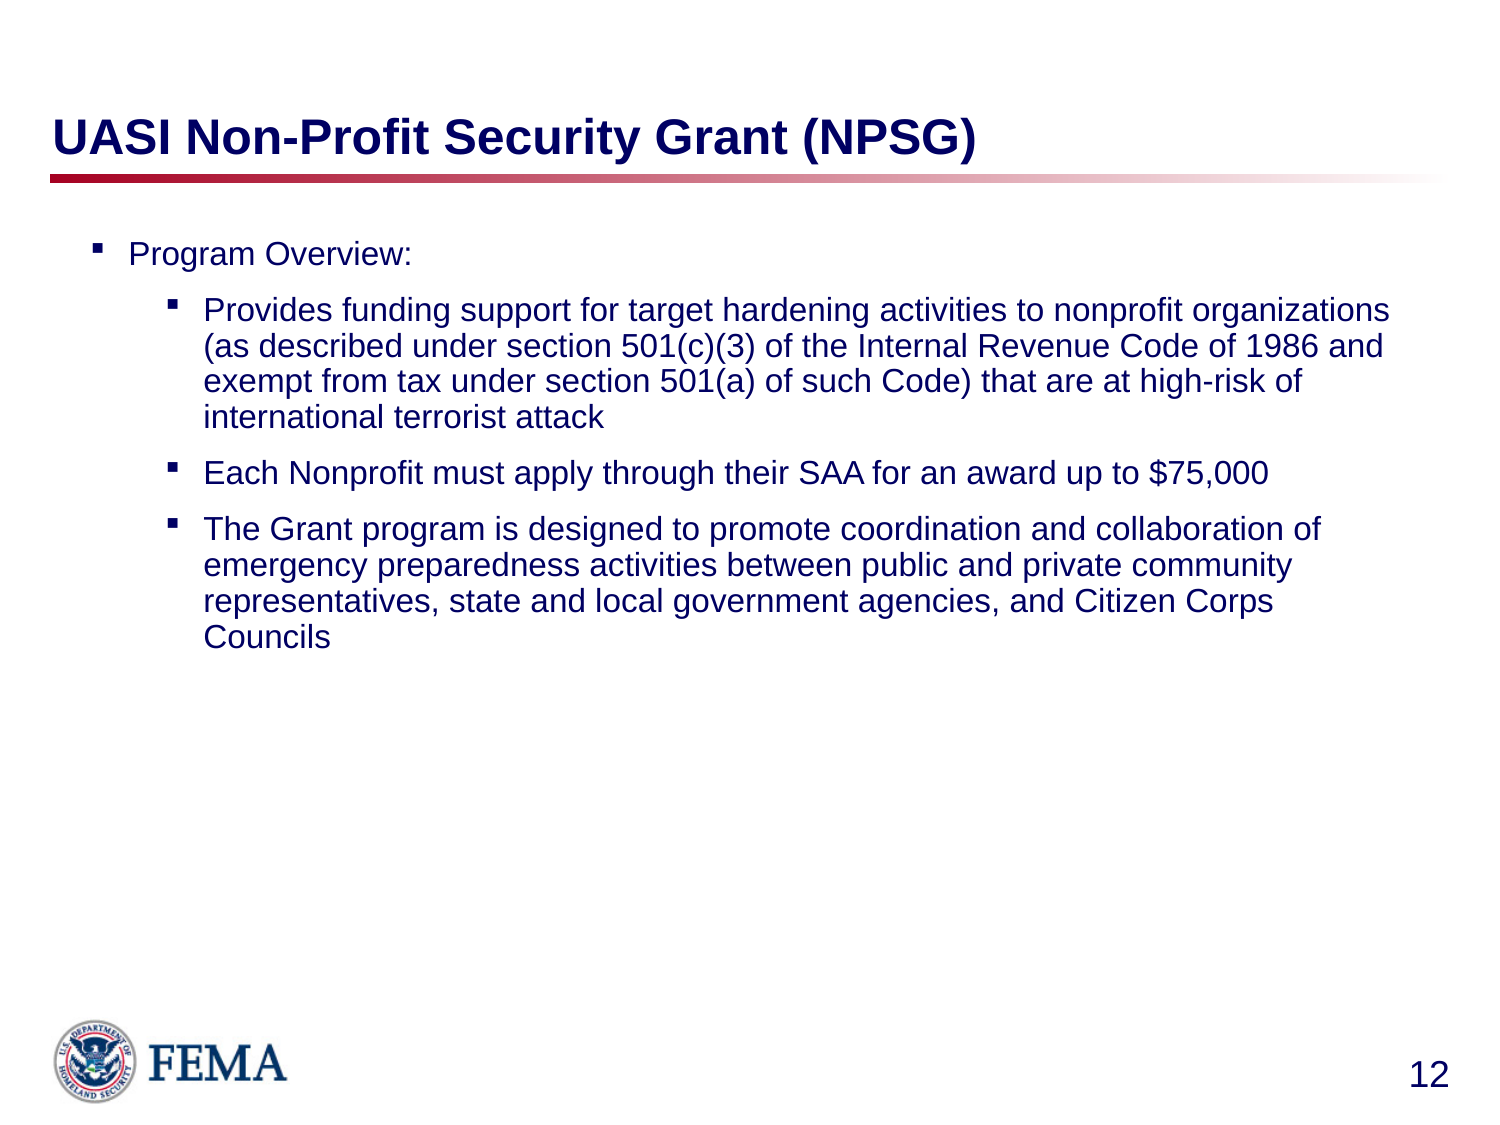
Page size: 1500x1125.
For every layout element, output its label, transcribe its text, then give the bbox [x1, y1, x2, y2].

picture [51, 1017, 290, 1106]
slide_number 12 [1099, 1024, 1451, 1103]
title UASI Non-Profit Security Grant (NPSG) [36, 0, 1435, 173]
list Program Overview: Provides funding support for target hardening activities to nonprofit organizations (as described under section 501(c)(3) of the Internal Revenue Code of 1986 and exempt from tax under section 501(a) of such Code) that are at high-risk of international terrorist attack Each Nonprofit must apply through their SAA for an award up to $75,000 The Grant program is designed to promote coordination and collaboration of emergency preparedness activities between public and private community representatives, state and local government agencies, and Citizen Corps Councils [74, 224, 1426, 968]
